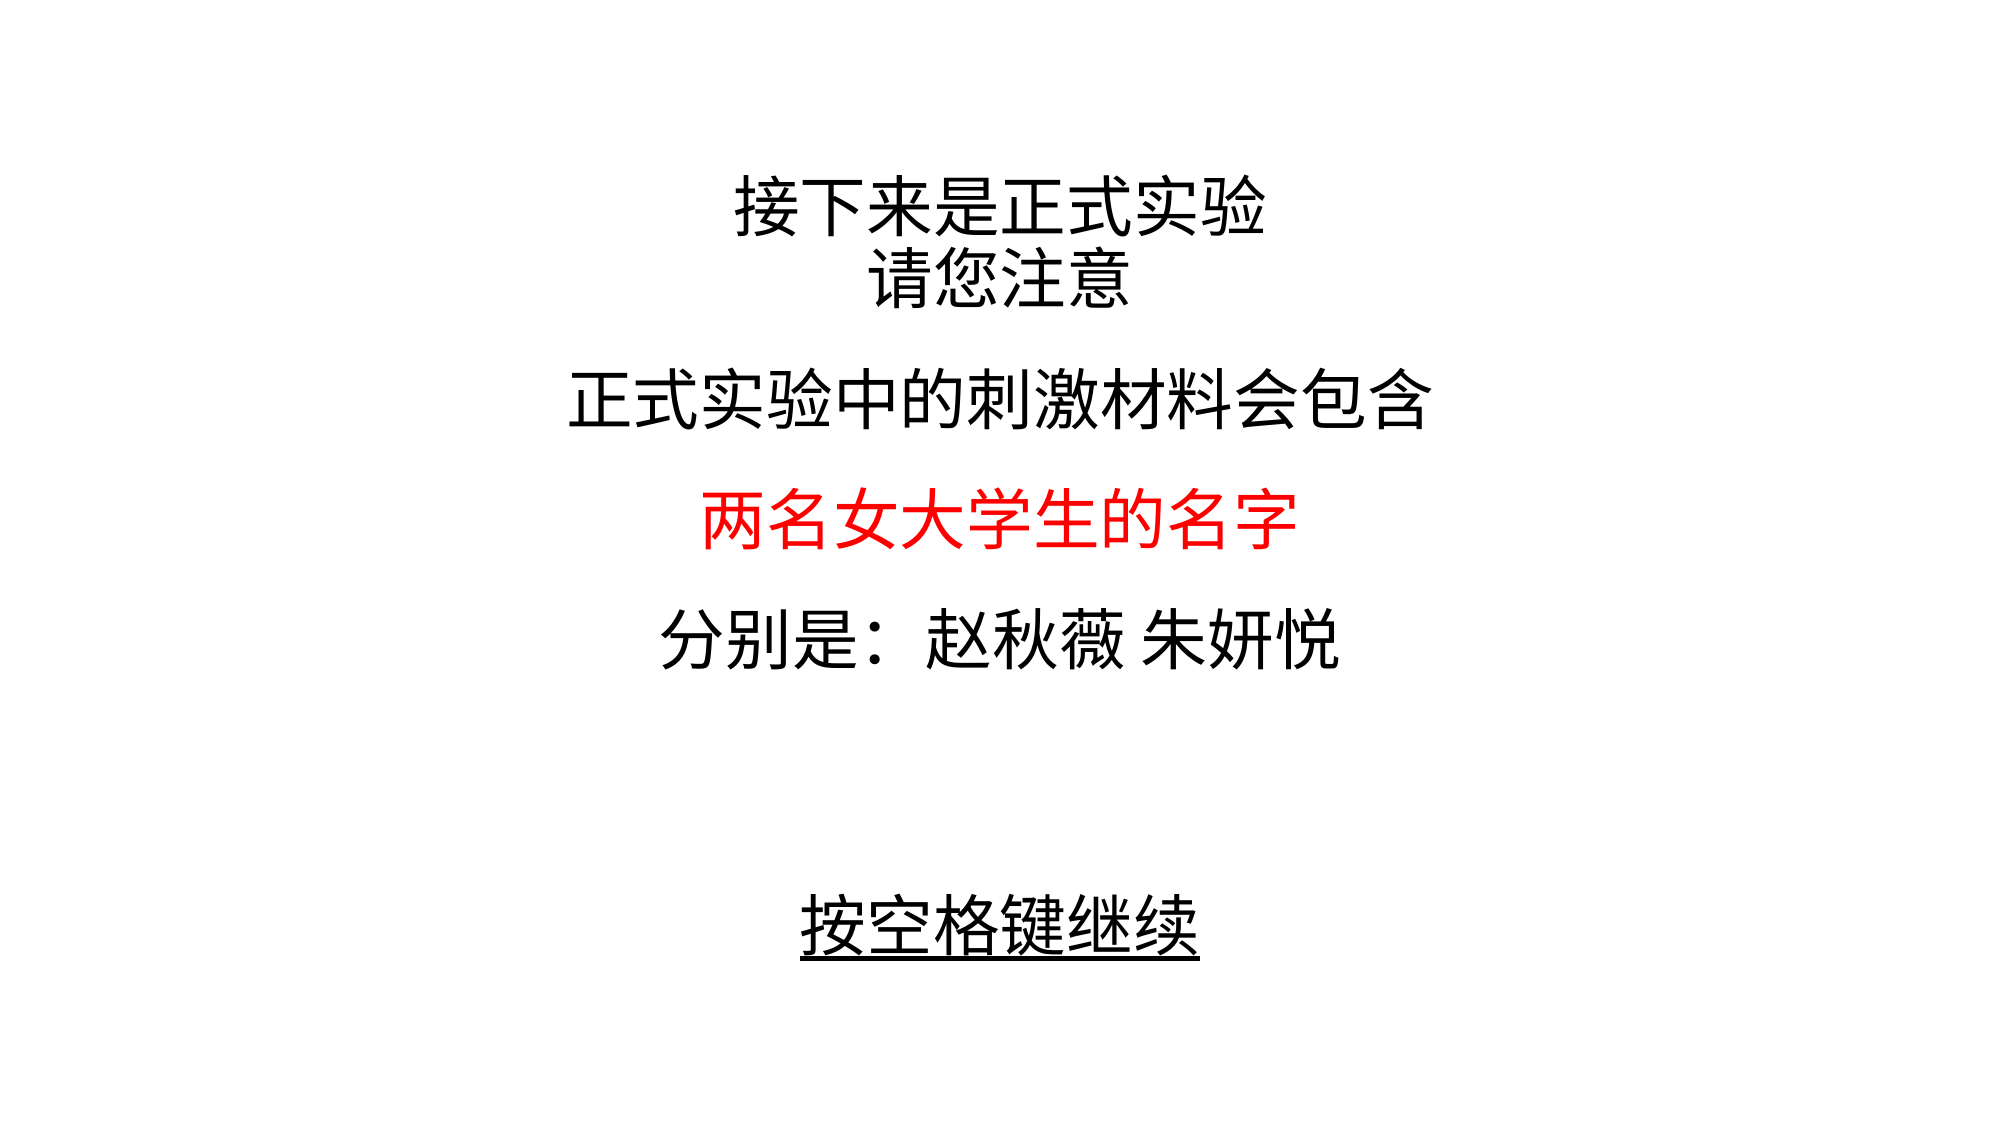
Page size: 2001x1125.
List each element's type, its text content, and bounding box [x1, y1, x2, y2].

text_box 接下来是正式实验 请您注意 正式实验中的刺激材料会包含 两名女大学生的名字 分别是：赵秋薇 朱妍悦 按空格键继续 [39, 166, 1961, 1008]
